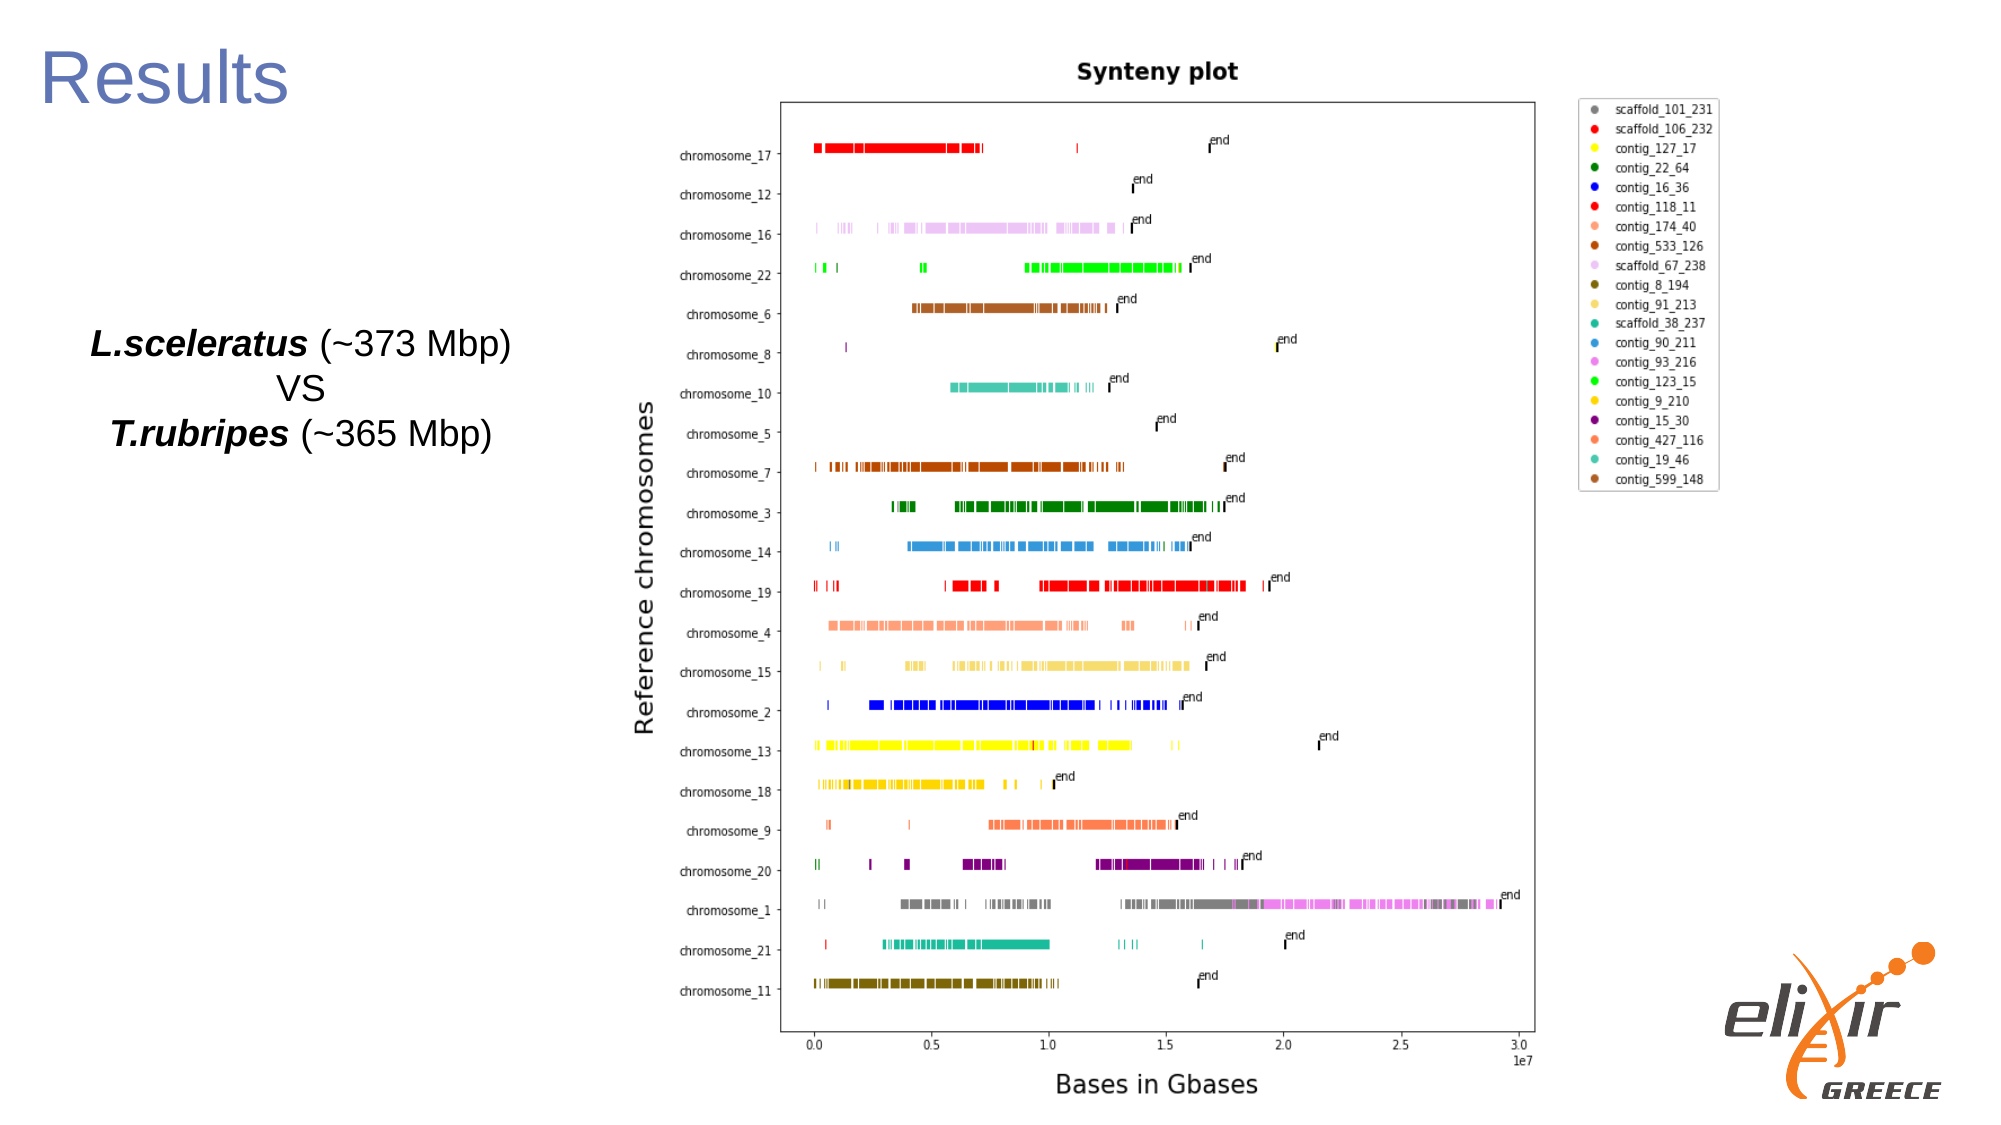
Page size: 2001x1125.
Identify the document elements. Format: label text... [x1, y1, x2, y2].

picture [628, 53, 1942, 1107]
text_box L.sceleratus (~373 Mbp) VS T.rubripes (~365 Mbp) [56, 311, 546, 462]
title Results [40, 28, 1824, 135]
